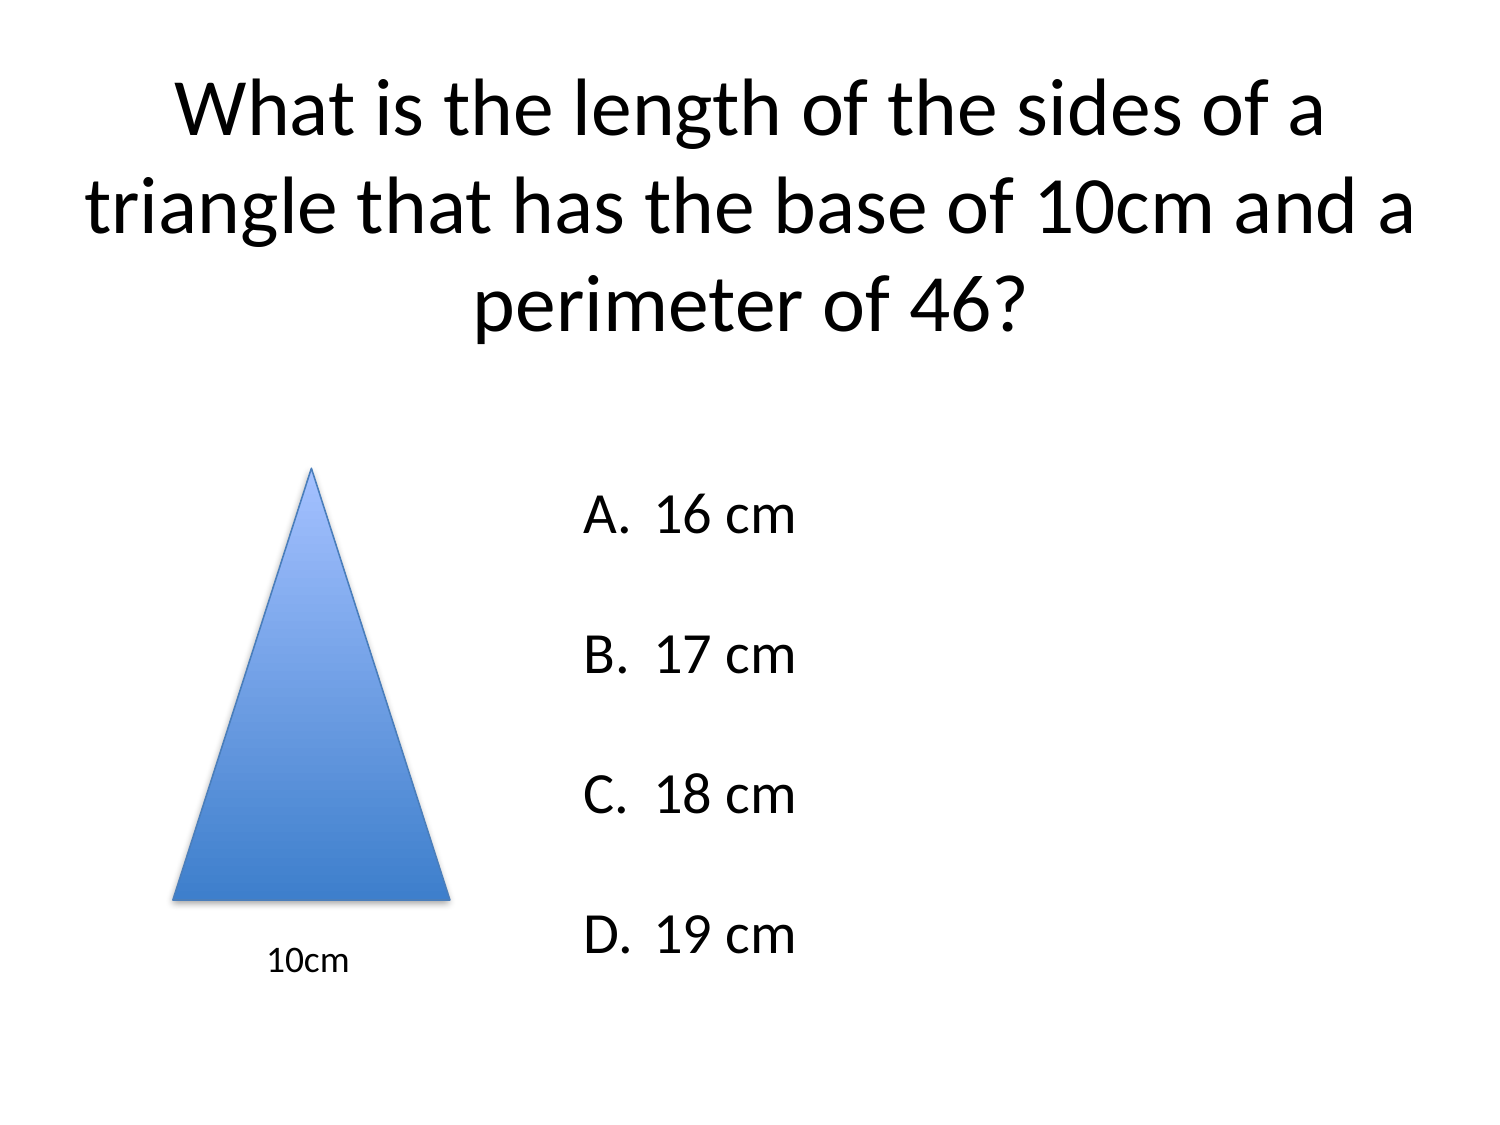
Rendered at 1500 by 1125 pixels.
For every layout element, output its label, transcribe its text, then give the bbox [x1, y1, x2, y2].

text_box [172, 467, 451, 901]
text_box 10cm [251, 927, 366, 988]
text_box 16 cm 17 cm 18 cm 19 cm [569, 468, 905, 1018]
title What is the length of the sides of a triangle that has the base of 10cm and a perimeter of 46? [45, 45, 1459, 357]
list [75, 262, 1425, 1005]
